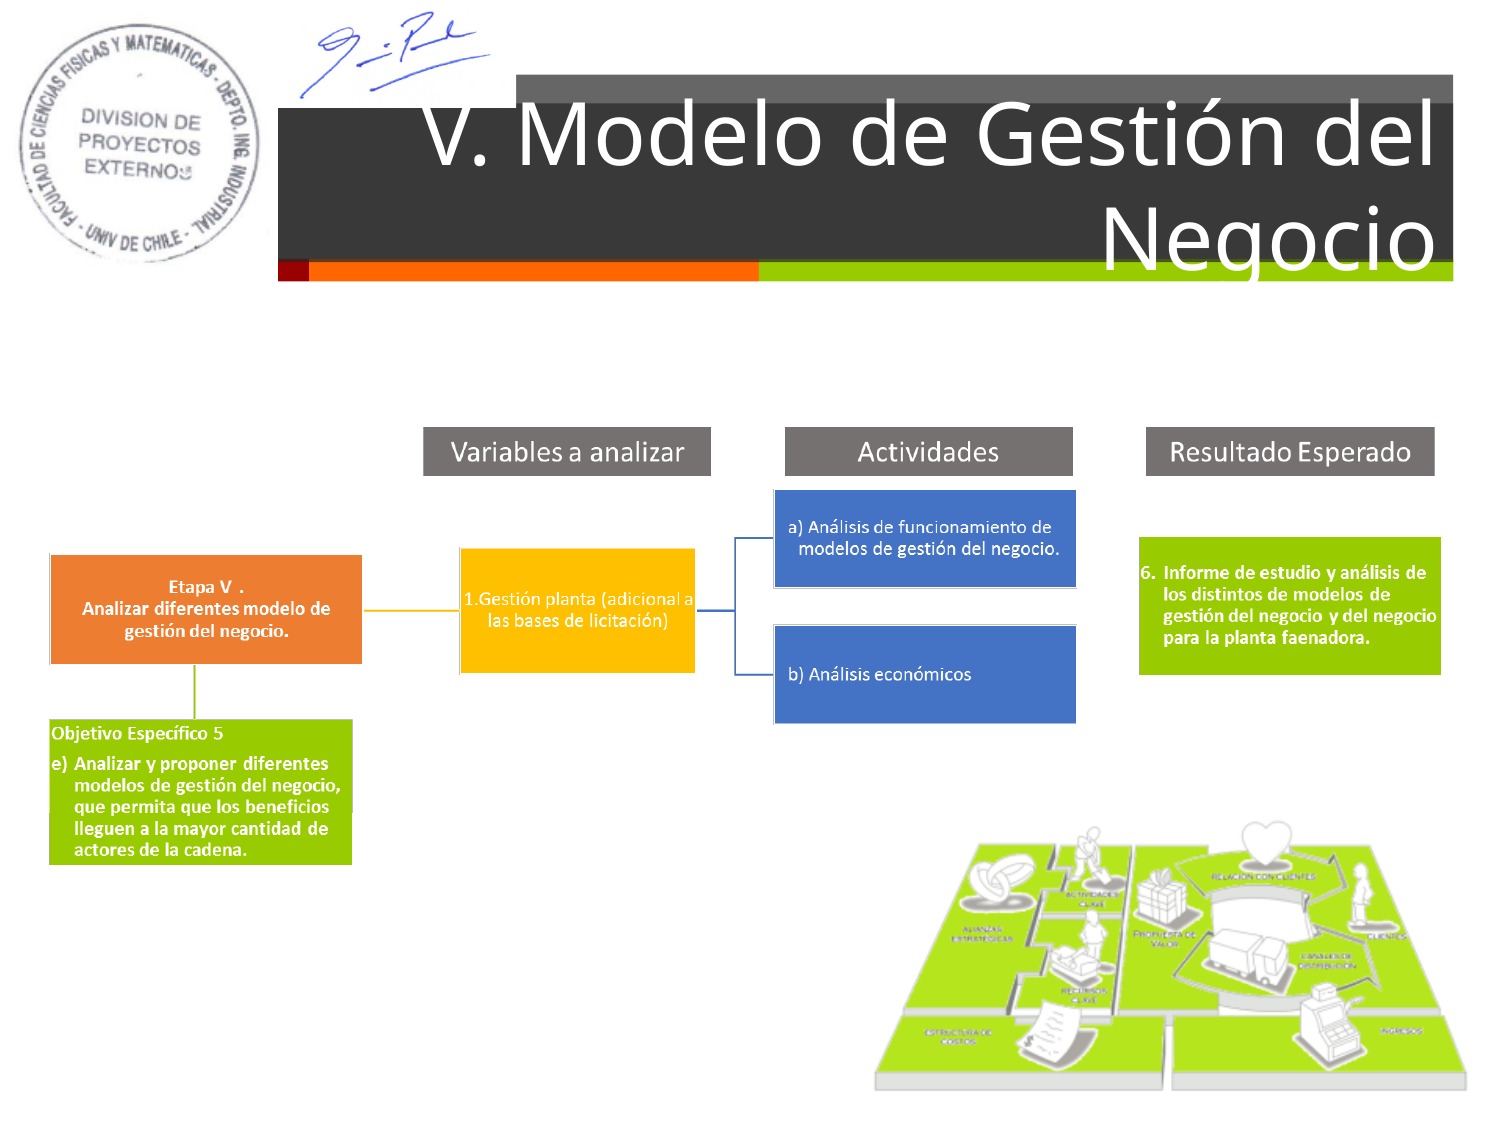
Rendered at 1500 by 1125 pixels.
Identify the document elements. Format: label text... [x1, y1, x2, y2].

picture [0, 0, 517, 286]
title V. Modelo de Gestión del Negocio [284, 103, 1454, 263]
picture [38, 405, 1472, 1110]
